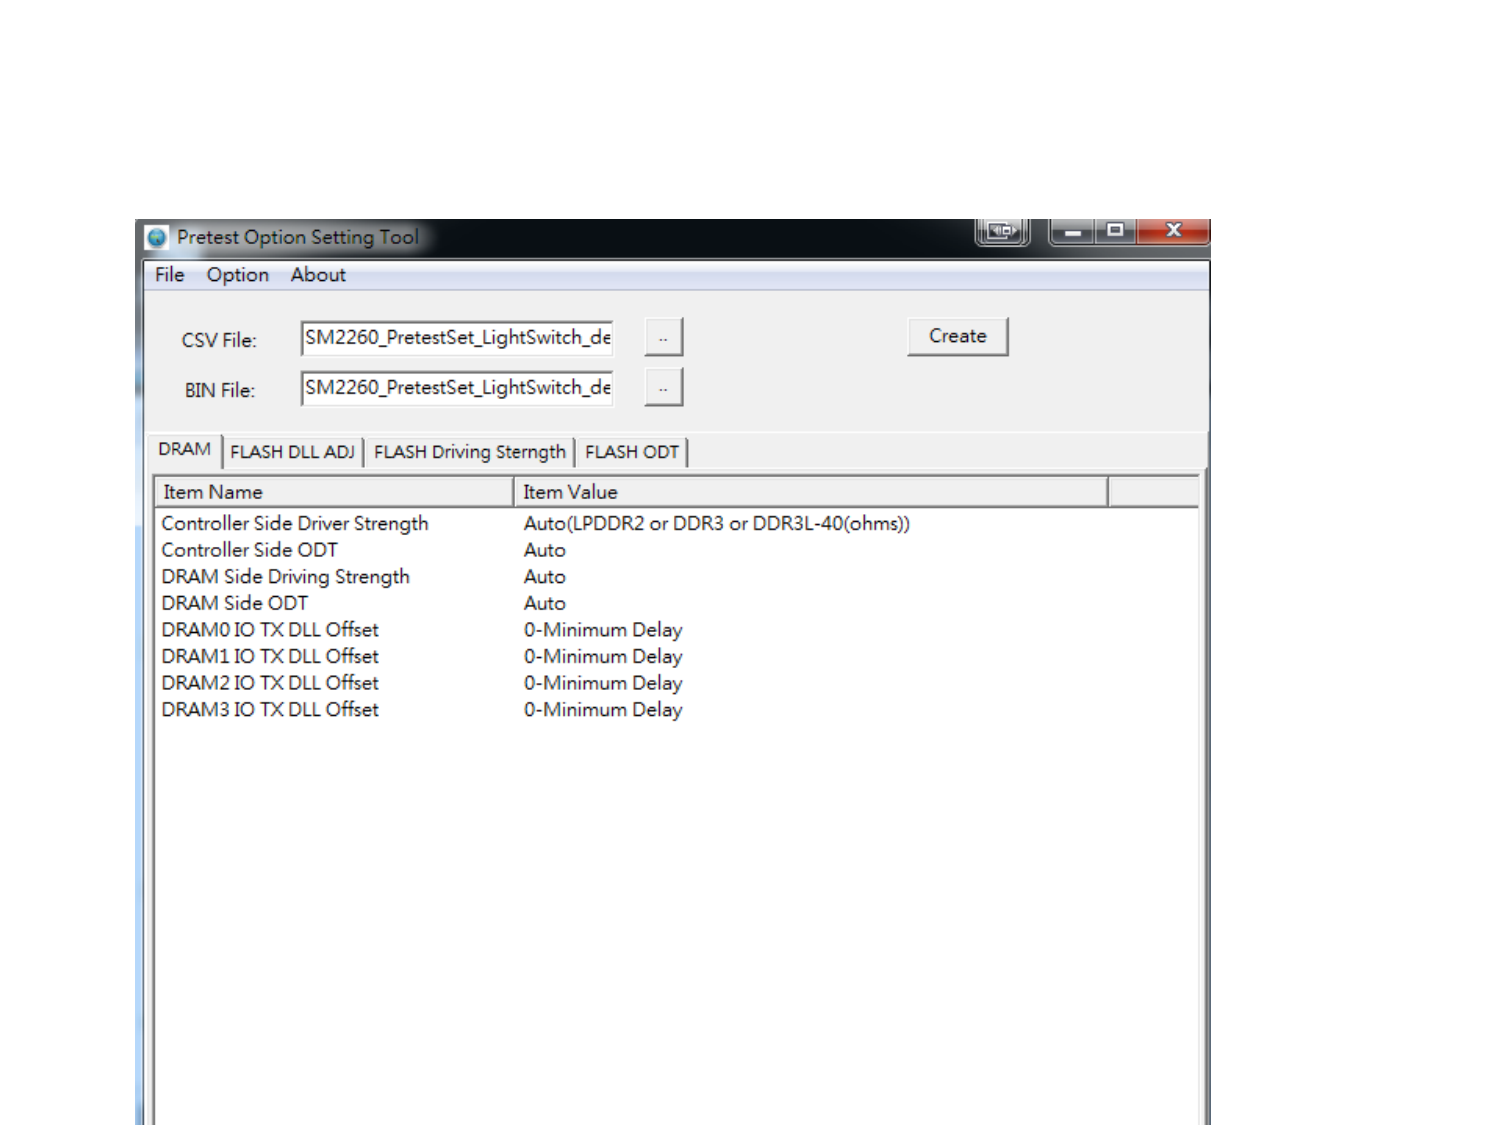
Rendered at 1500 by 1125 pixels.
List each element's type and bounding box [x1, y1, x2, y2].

picture [135, 219, 1212, 1125]
